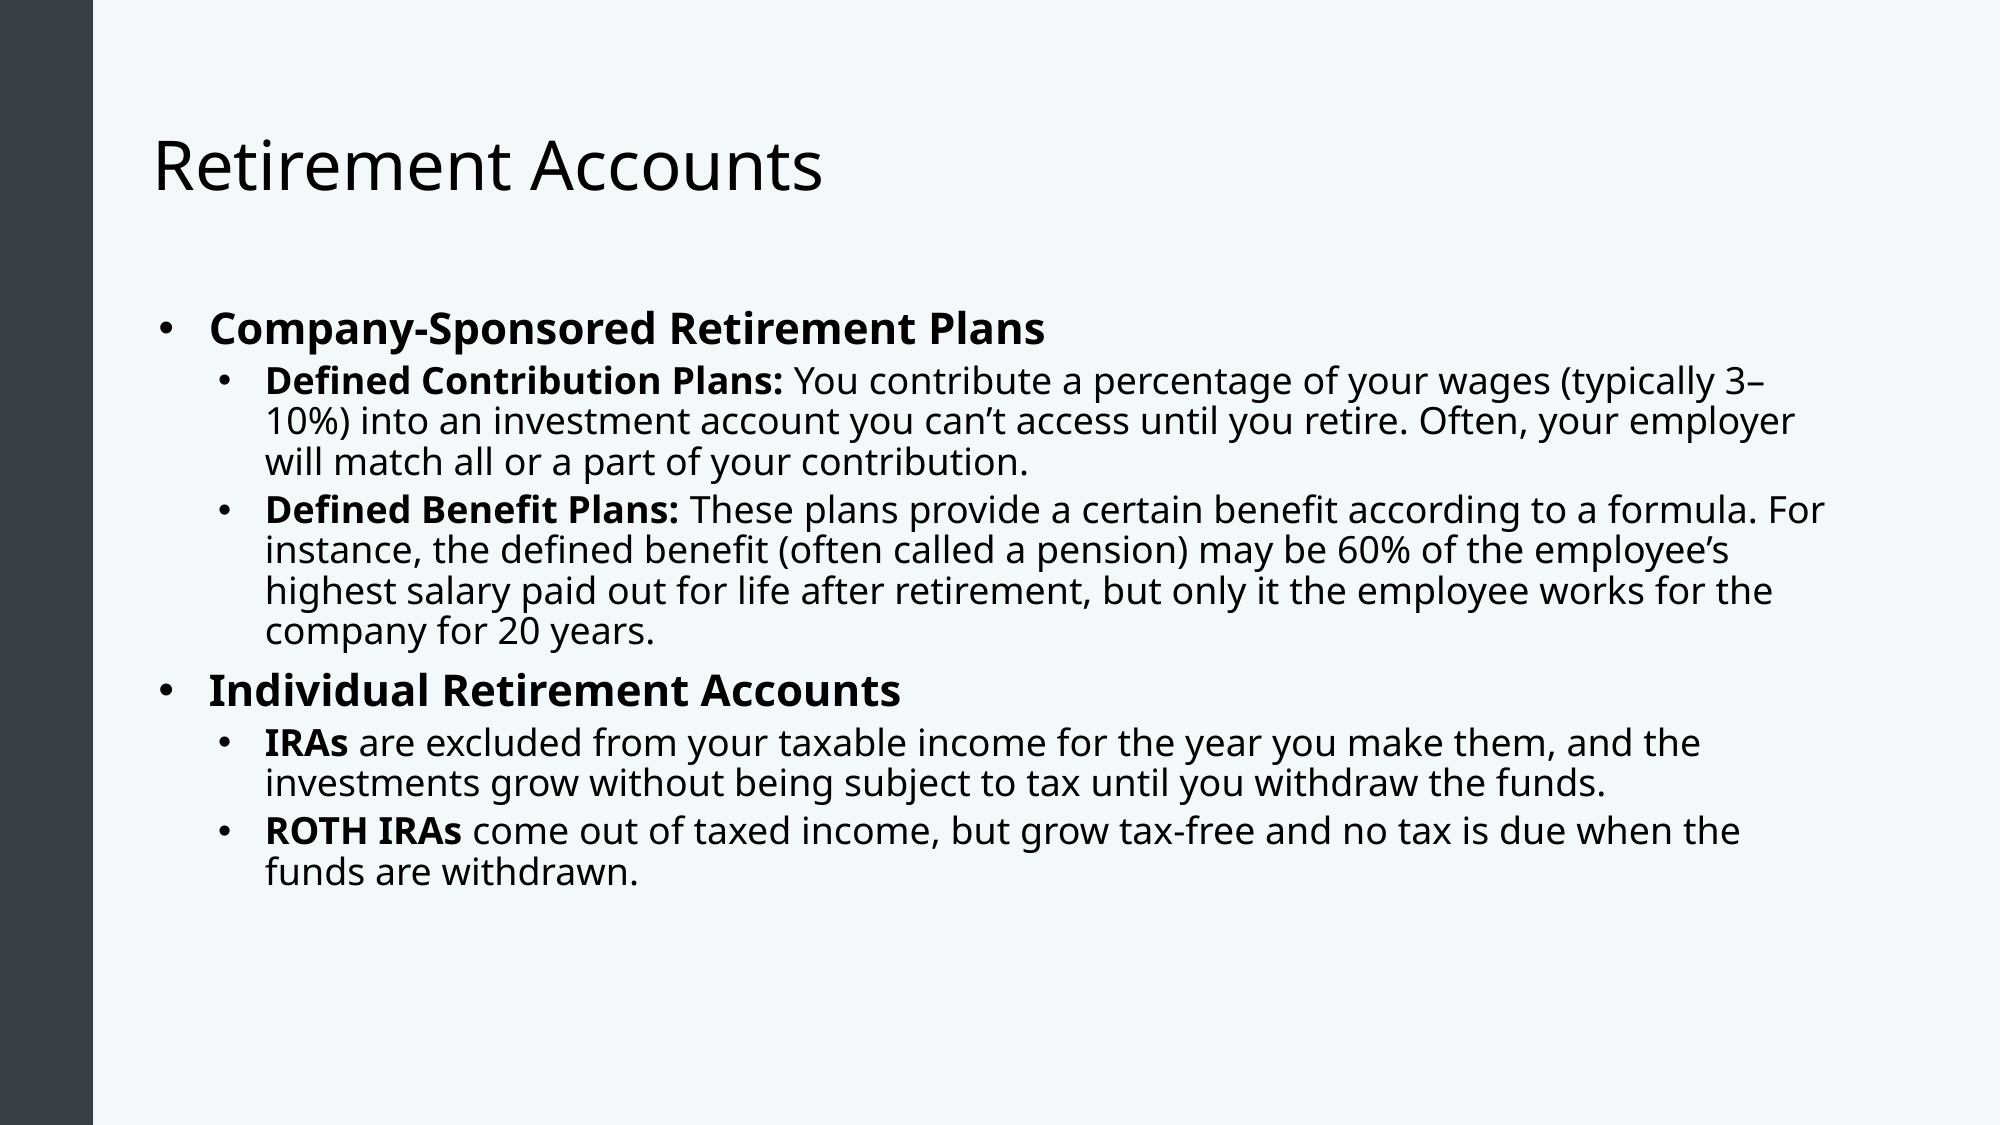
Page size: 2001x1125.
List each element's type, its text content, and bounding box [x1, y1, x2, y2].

title Retirement Accounts [137, 59, 1863, 278]
list Company-Sponsored Retirement Plans Defined Contribution Plans: You contribute a percentage of your wages (typically 3–10%) into an investment account you can’t access until you retire. Often, your employer will match all or a part of your contribution. Defined Benefit Plans: These plans provide a certain benefit according to a formula. For instance, the defined benefit (often called a pension) may be 60% of the employee’s highest salary paid out for life after retirement, but only it the employee works for the company for 20 years. Individual Retirement Accounts IRAs are excluded from your taxable income for the year you make them, and the investments grow without being subject to tax until you withdraw the funds. ROTH IRAs come out of taxed income, but grow tax-free and no tax is due when the funds are withdrawn. [137, 299, 1863, 1014]
